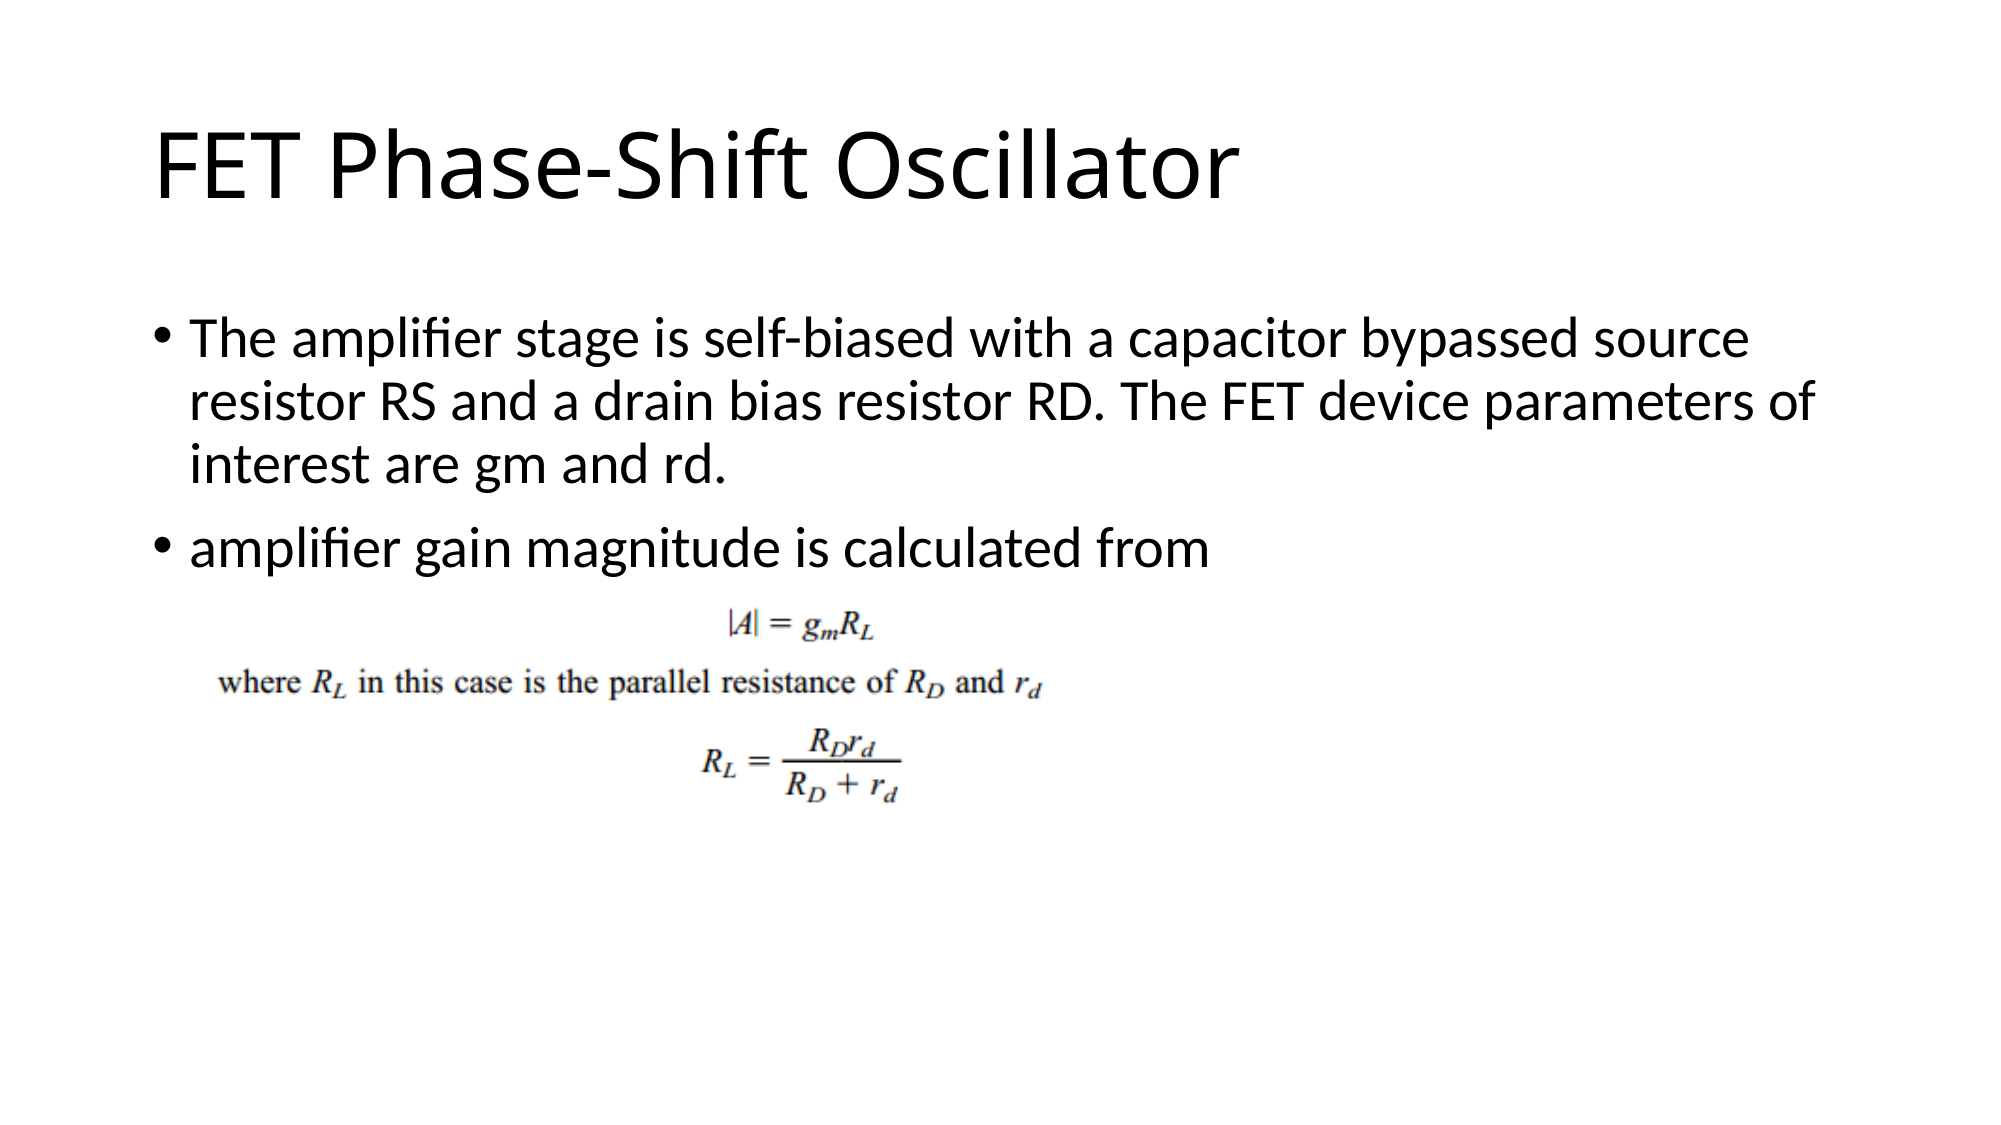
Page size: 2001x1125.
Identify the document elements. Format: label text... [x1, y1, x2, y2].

list The amplifier stage is self-biased with a capacitor bypassed source resistor RS and a drain bias resistor RD. The FET device parameters of interest are gm and rd. amplifier gain magnitude is calculated from [137, 299, 1863, 1014]
title FET Phase-Shift Oscillator [137, 59, 1863, 278]
picture [215, 591, 1071, 814]
